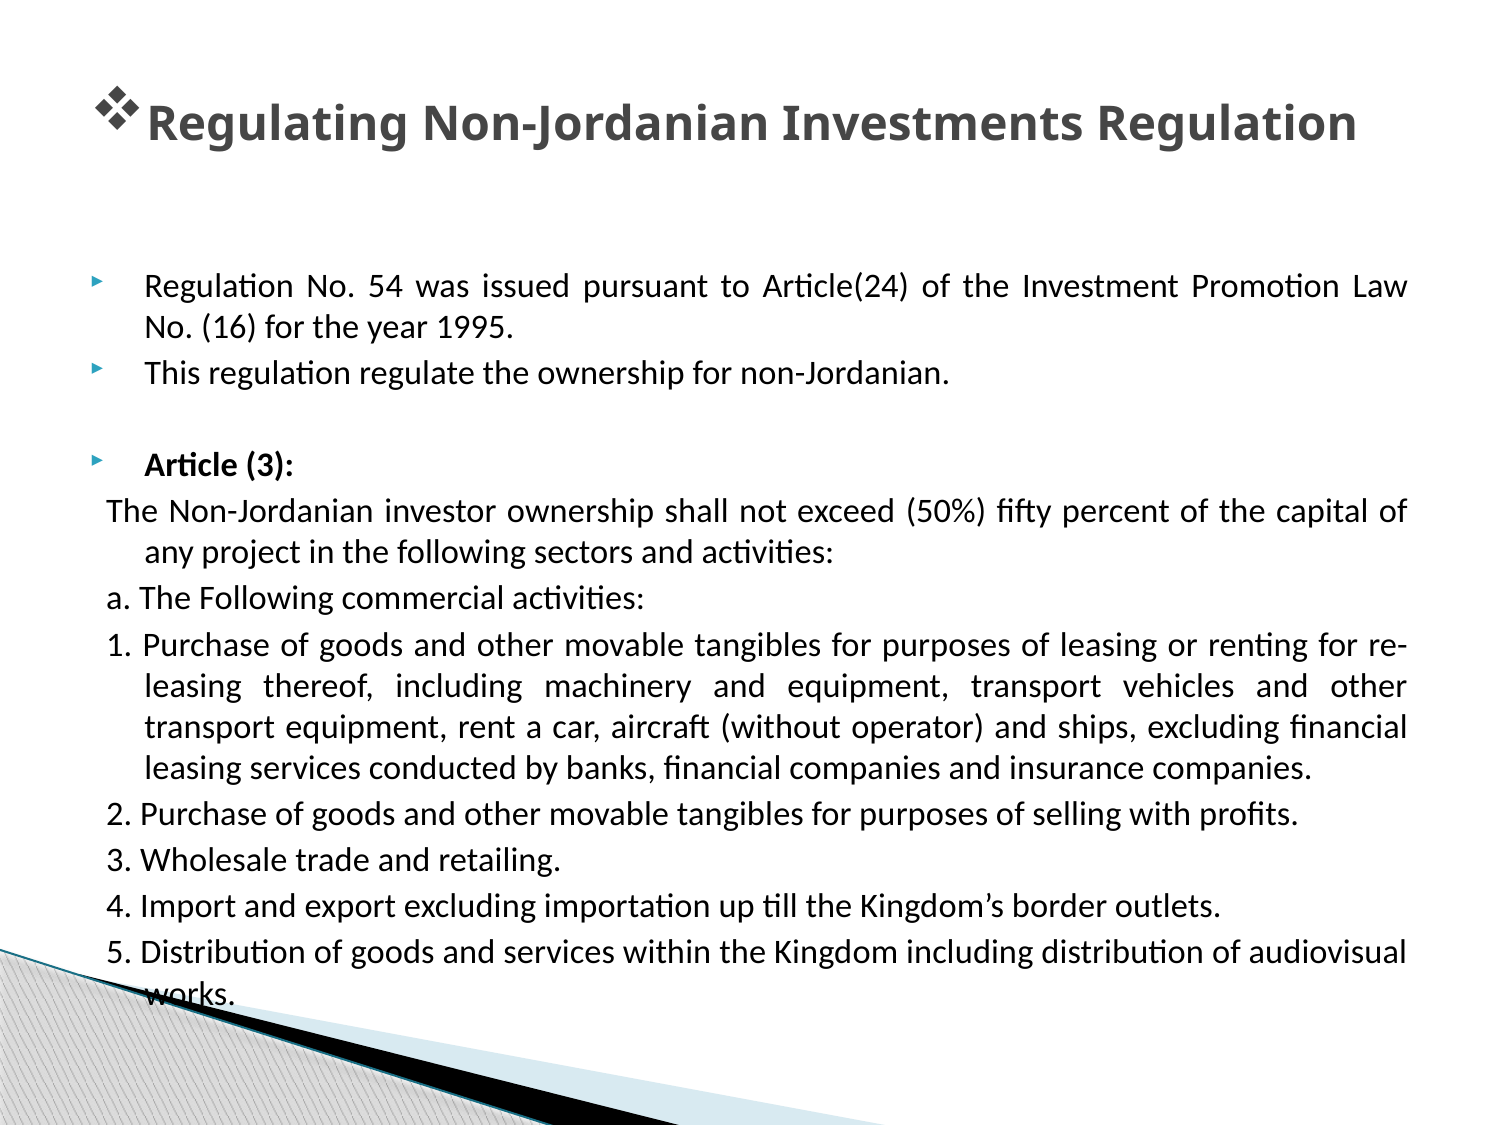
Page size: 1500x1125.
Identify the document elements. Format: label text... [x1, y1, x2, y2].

list Regulation No. 54 was issued pursuant to Article(24) of the Investment Promotion Law No. (16) for the year 1995. This regulation regulate the ownership for non-Jordanian. Article (3): The Non-Jordanian investor ownership shall not exceed (50%) fifty percent of the capital of any project in the following sectors and activities: a. The Following commercial activities: 1. Purchase of goods and other movable tangibles for purposes of leasing or renting for re-leasing thereof, including machinery and equipment, transport vehicles and other transport equipment, rent a car, aircraft (without operator) and ships, excluding financial leasing services conducted by banks, financial companies and insurance companies. 2. Purchase of goods and other movable tangibles for purposes of selling with profits. 3. Wholesale trade and retailing. 4. Import and export excluding importation up till the Kingdom’s border outlets. 5. Distribution of goods and services within the Kingdom including distribution of audiovisual works. [75, 212, 1425, 1025]
title Regulating Non-Jordanian Investments Regulation [75, 45, 1425, 188]
